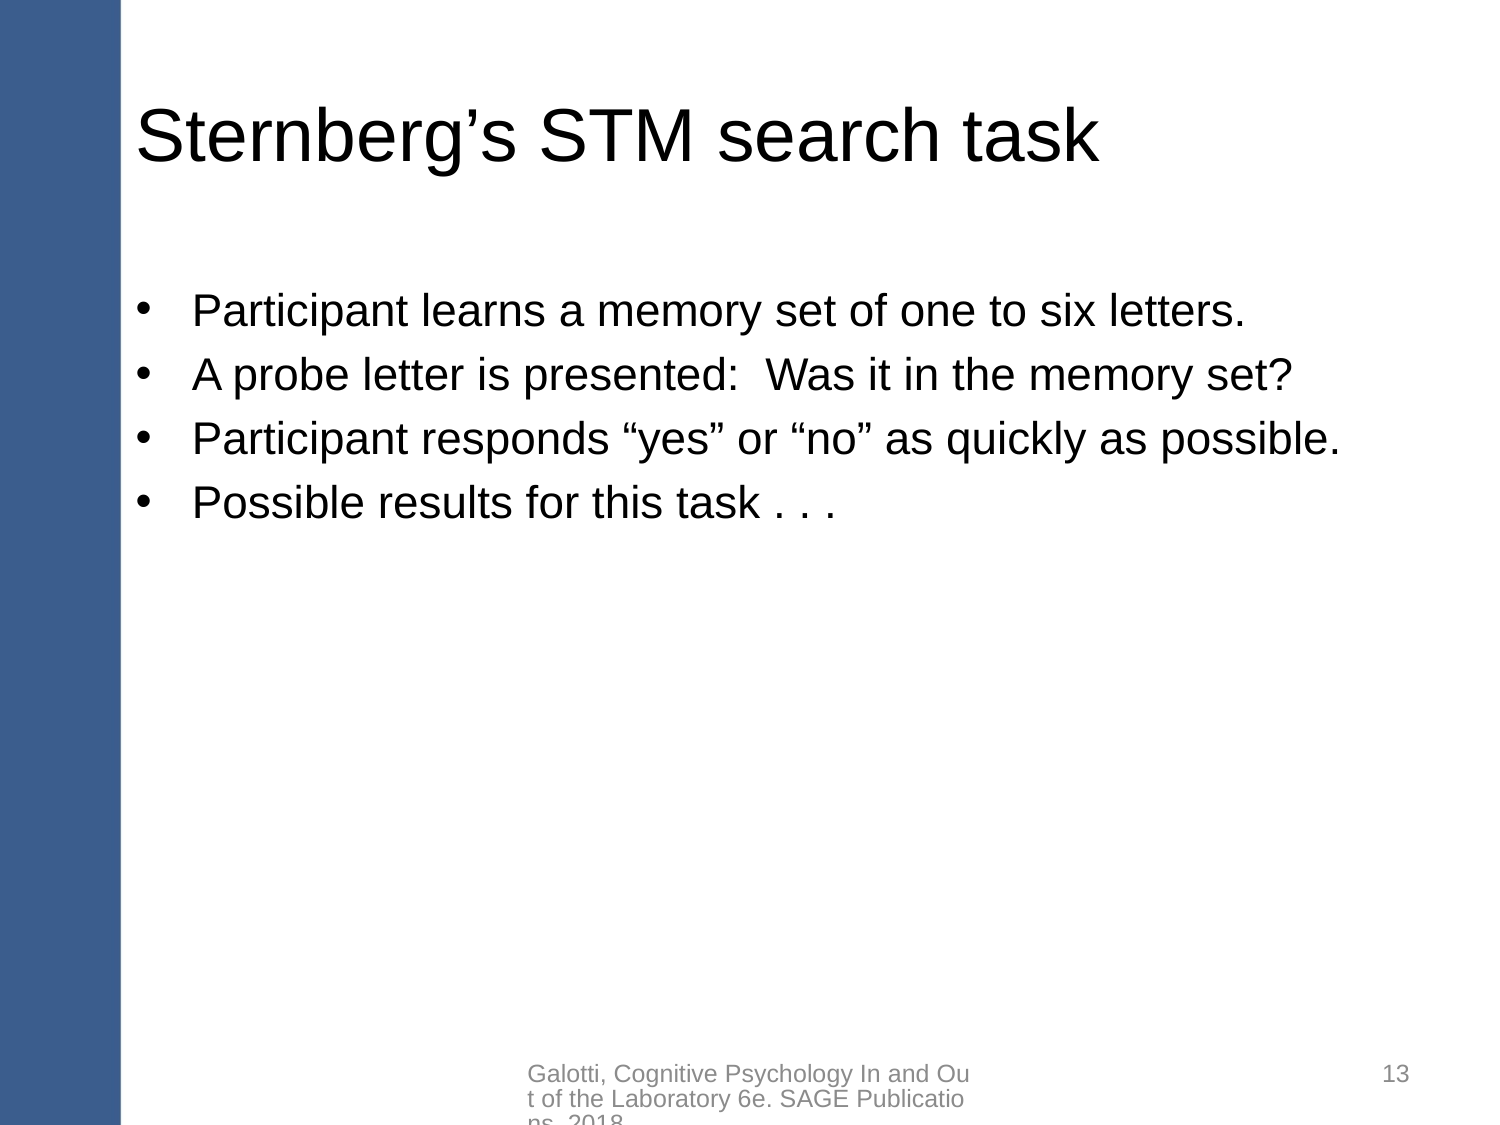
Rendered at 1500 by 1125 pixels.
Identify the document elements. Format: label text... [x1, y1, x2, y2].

slide_number 13 [1074, 1042, 1425, 1103]
title Sternberg’s STM search task [120, 37, 1471, 225]
list Participant learns a memory set of one to six letters. A probe letter is presented: Was it in the memory set? Participant responds “yes” or “no” as quickly as possible. Possible results for this task . . . [120, 273, 1471, 1016]
footer Galotti, Cognitive Psychology In and Out of the Laboratory 6e. SAGE Publications, 2018. [512, 1042, 988, 1103]
picture [0, 0, 1500, 1125]
